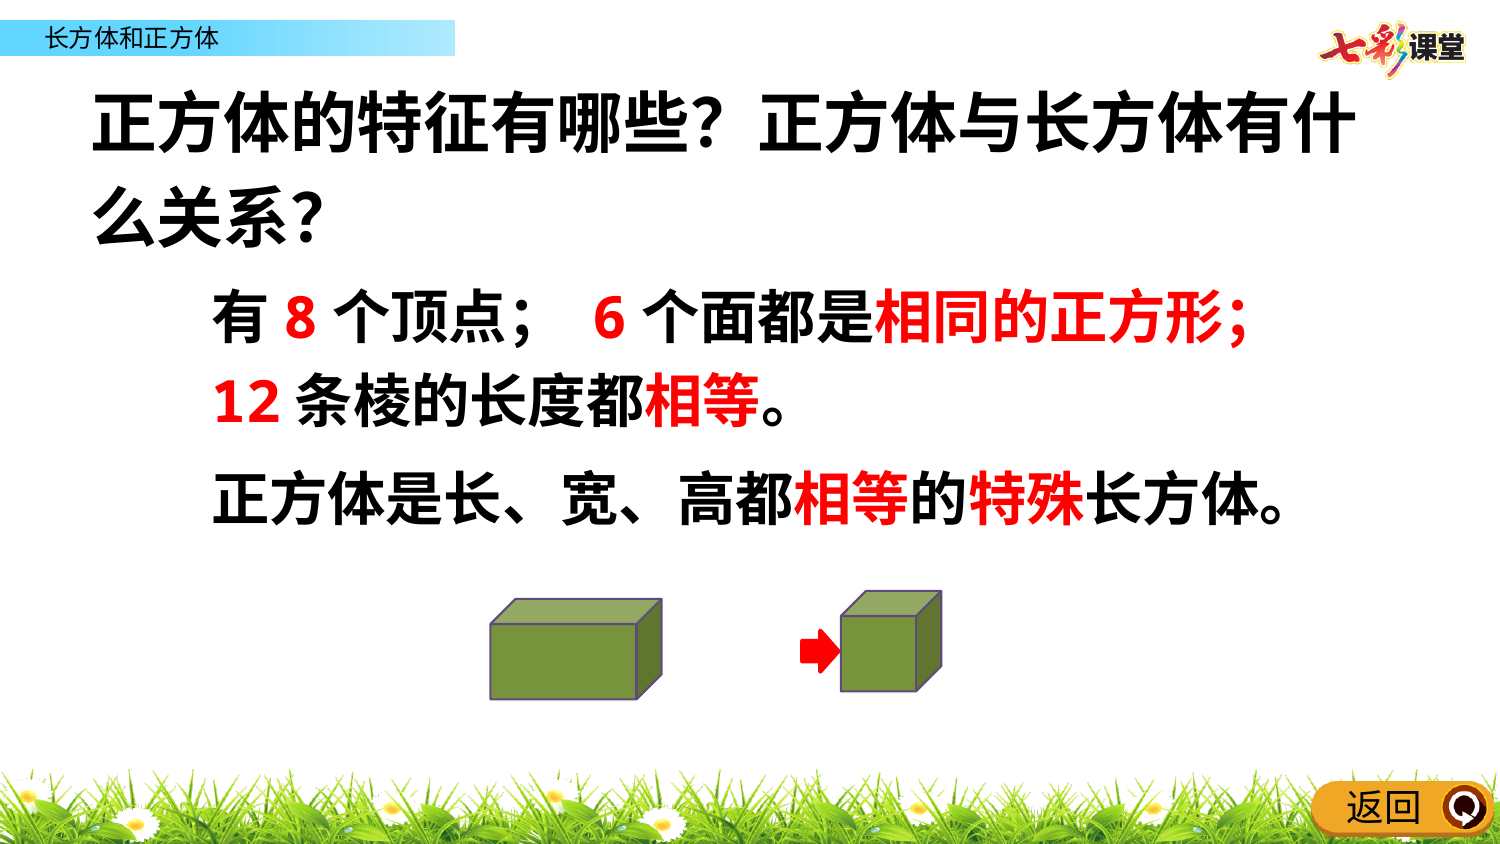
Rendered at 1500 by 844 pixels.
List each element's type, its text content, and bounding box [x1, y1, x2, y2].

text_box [801, 590, 942, 692]
text_box 正方体是长、宽、高都相等的特殊长方体。 [199, 442, 1278, 538]
text_box 有8个顶点； 6个面都是相同的正方形；12条棱的长度都相等。 [199, 260, 1278, 440]
picture [1316, 20, 1468, 80]
text_box [488, 596, 664, 702]
picture [0, 769, 1500, 844]
text_box 正方体的特征有哪些？正方体与长方体有什么关系？ [78, 58, 1403, 262]
